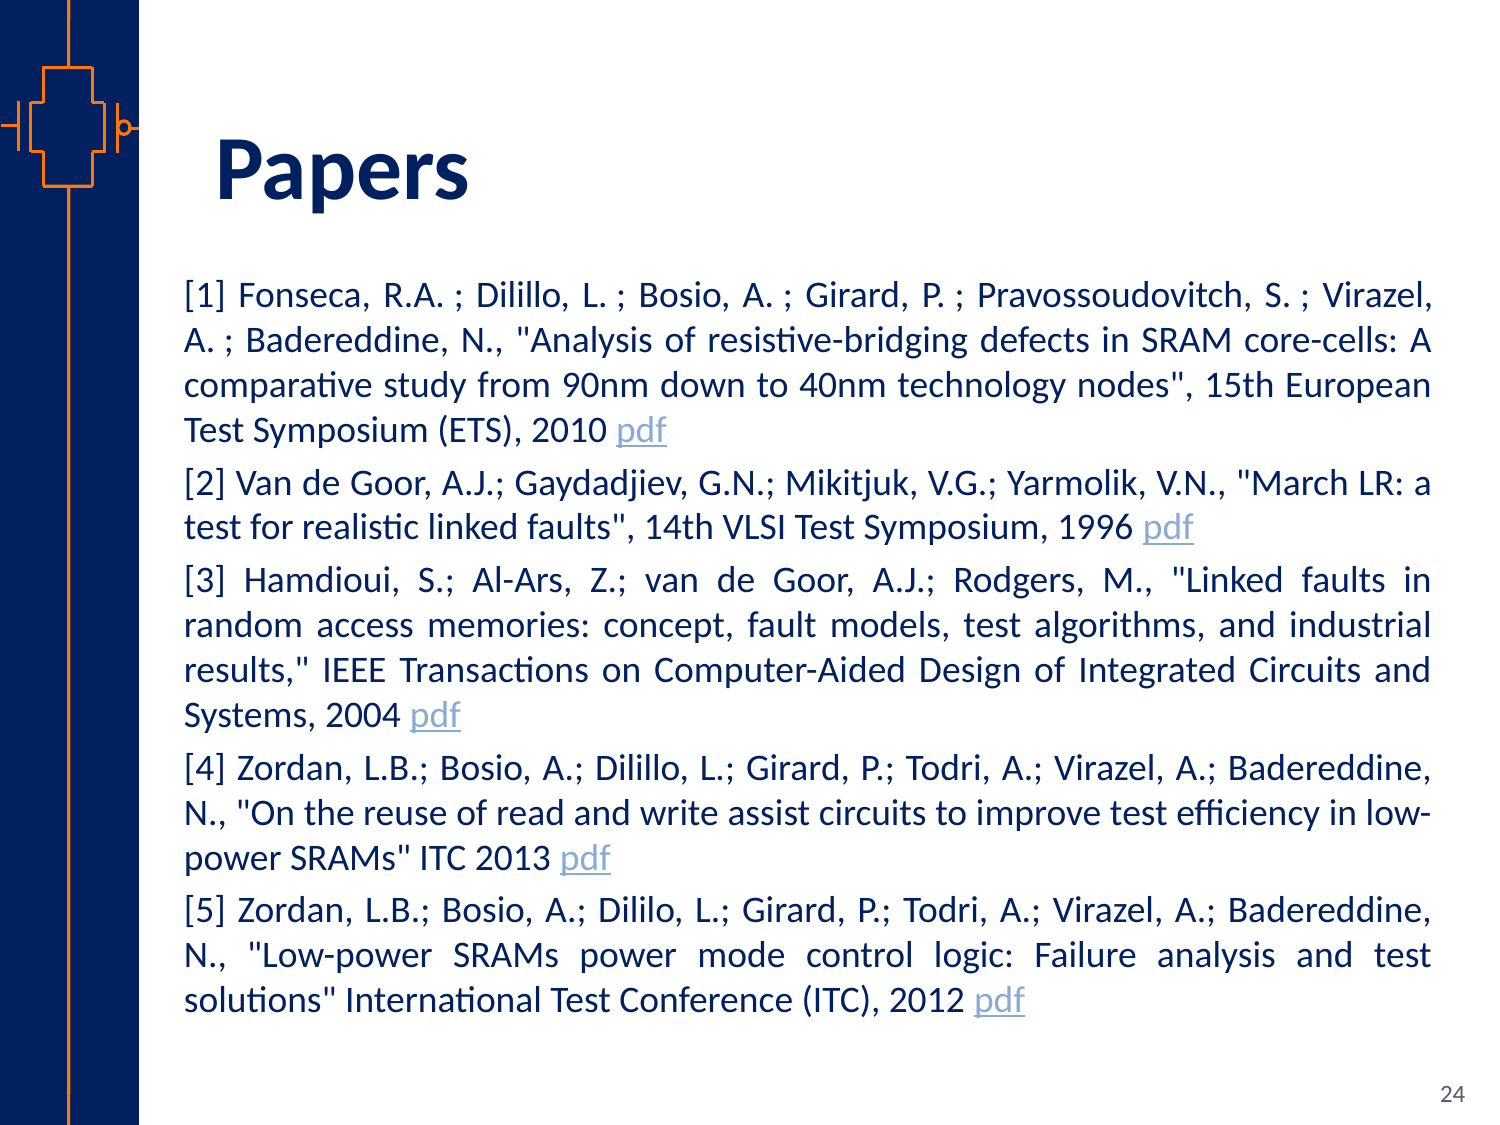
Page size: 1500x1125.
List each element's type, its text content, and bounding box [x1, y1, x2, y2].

title Papers [200, 37, 1388, 225]
slide_number 24 [1425, 1062, 1488, 1123]
list [1] Fonseca, R.A. ; Dilillo, L. ; Bosio, A. ; Girard, P. ; Pravossoudovitch, S. ; Virazel, A. ; Badereddine, N., "Analysis of resistive-bridging defects in SRAM core-cells: A comparative study from 90nm down to 40nm technology nodes", 15th European Test Symposium (ETS), 2010 pdf [2] Van de Goor, A.J.; Gaydadjiev, G.N.; Mikitjuk, V.G.; Yarmolik, V.N., "March LR: a test for realistic linked faults", 14th VLSI Test Symposium, 1996 pdf [3] Hamdioui, S.; Al-Ars, Z.; van de Goor, A.J.; Rodgers, M., "Linked faults in random access memories: concept, fault models, test algorithms, and industrial results," IEEE Transactions on Computer-Aided Design of Integrated Circuits and Systems, 2004 pdf [4] Zordan, L.B.; Bosio, A.; Dilillo, L.; Girard, P.; Todri, A.; Virazel, A.; Badereddine, N., "On the reuse of read and write assist circuits to improve test efficiency in low-power SRAMs" ITC 2013 pdf [5] Zordan, L.B.; Bosio, A.; Dililo, L.; Girard, P.; Todri, A.; Virazel, A.; Badereddine, N., "Low-power SRAMs power mode control logic: Failure analysis and test solutions" International Test Conference (ITC), 2012 pdf [168, 262, 1449, 1054]
